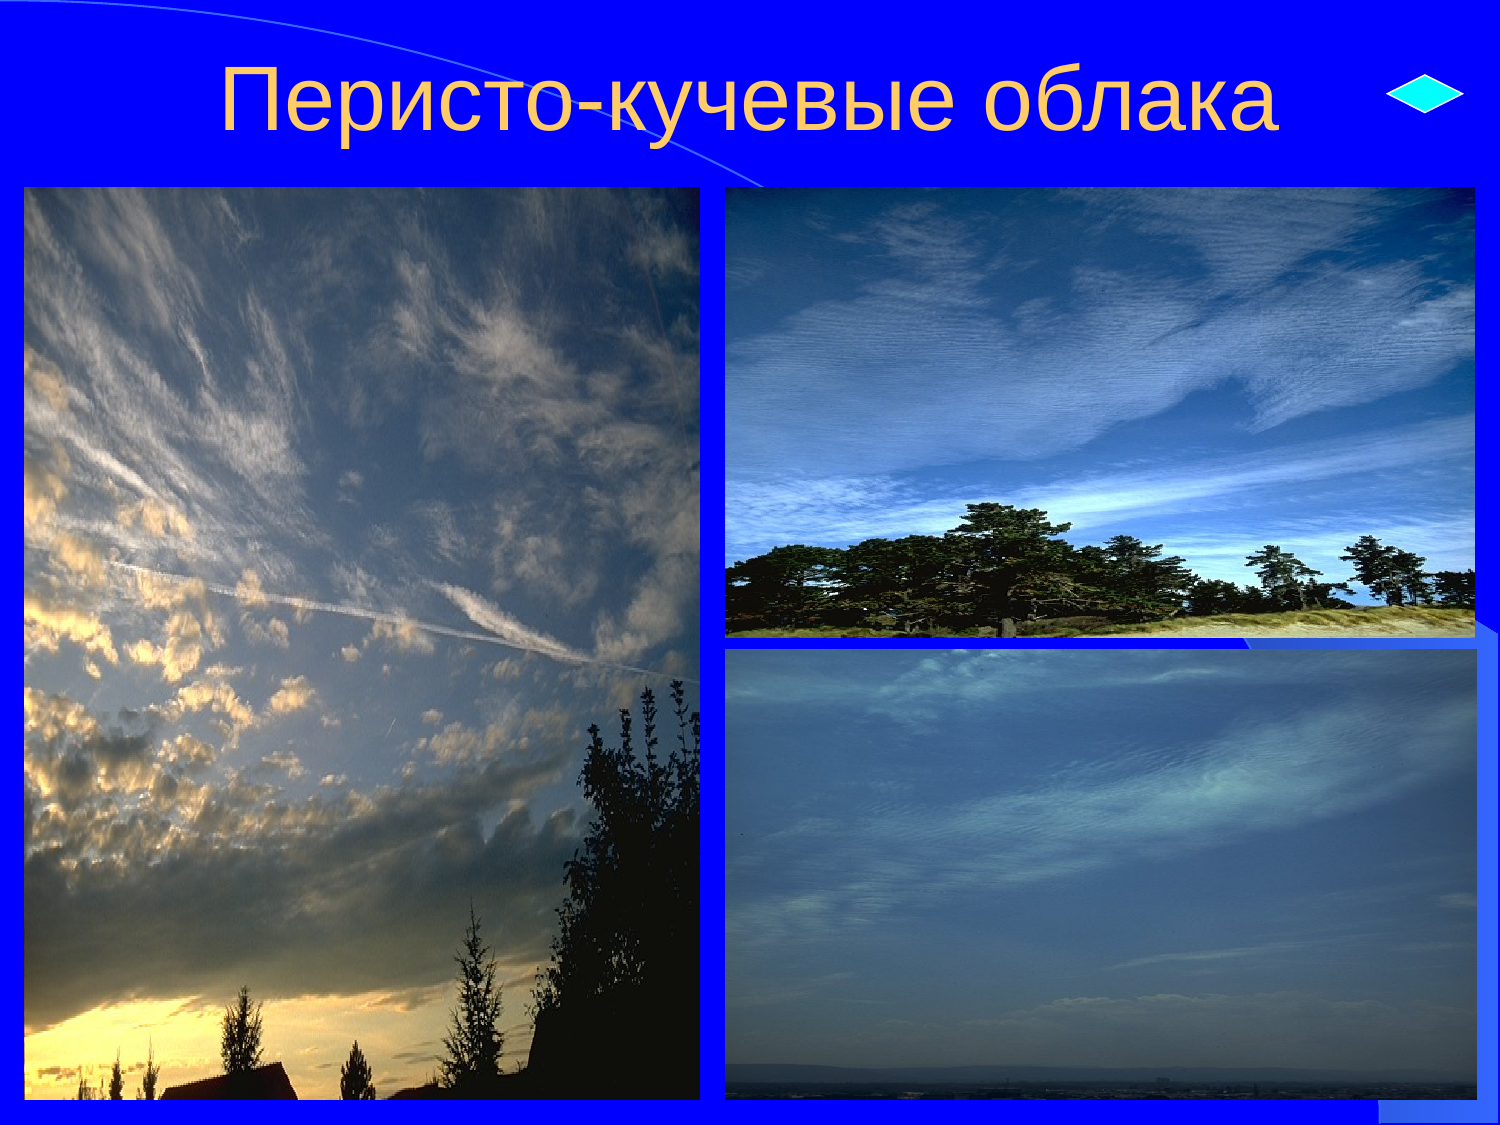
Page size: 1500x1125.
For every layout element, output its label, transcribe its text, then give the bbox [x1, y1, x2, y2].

picture [724, 649, 1477, 1101]
picture [724, 187, 1476, 638]
picture [24, 187, 701, 1101]
title Перисто-кучевые облака [112, 0, 1388, 188]
text_box [1387, 75, 1463, 113]
